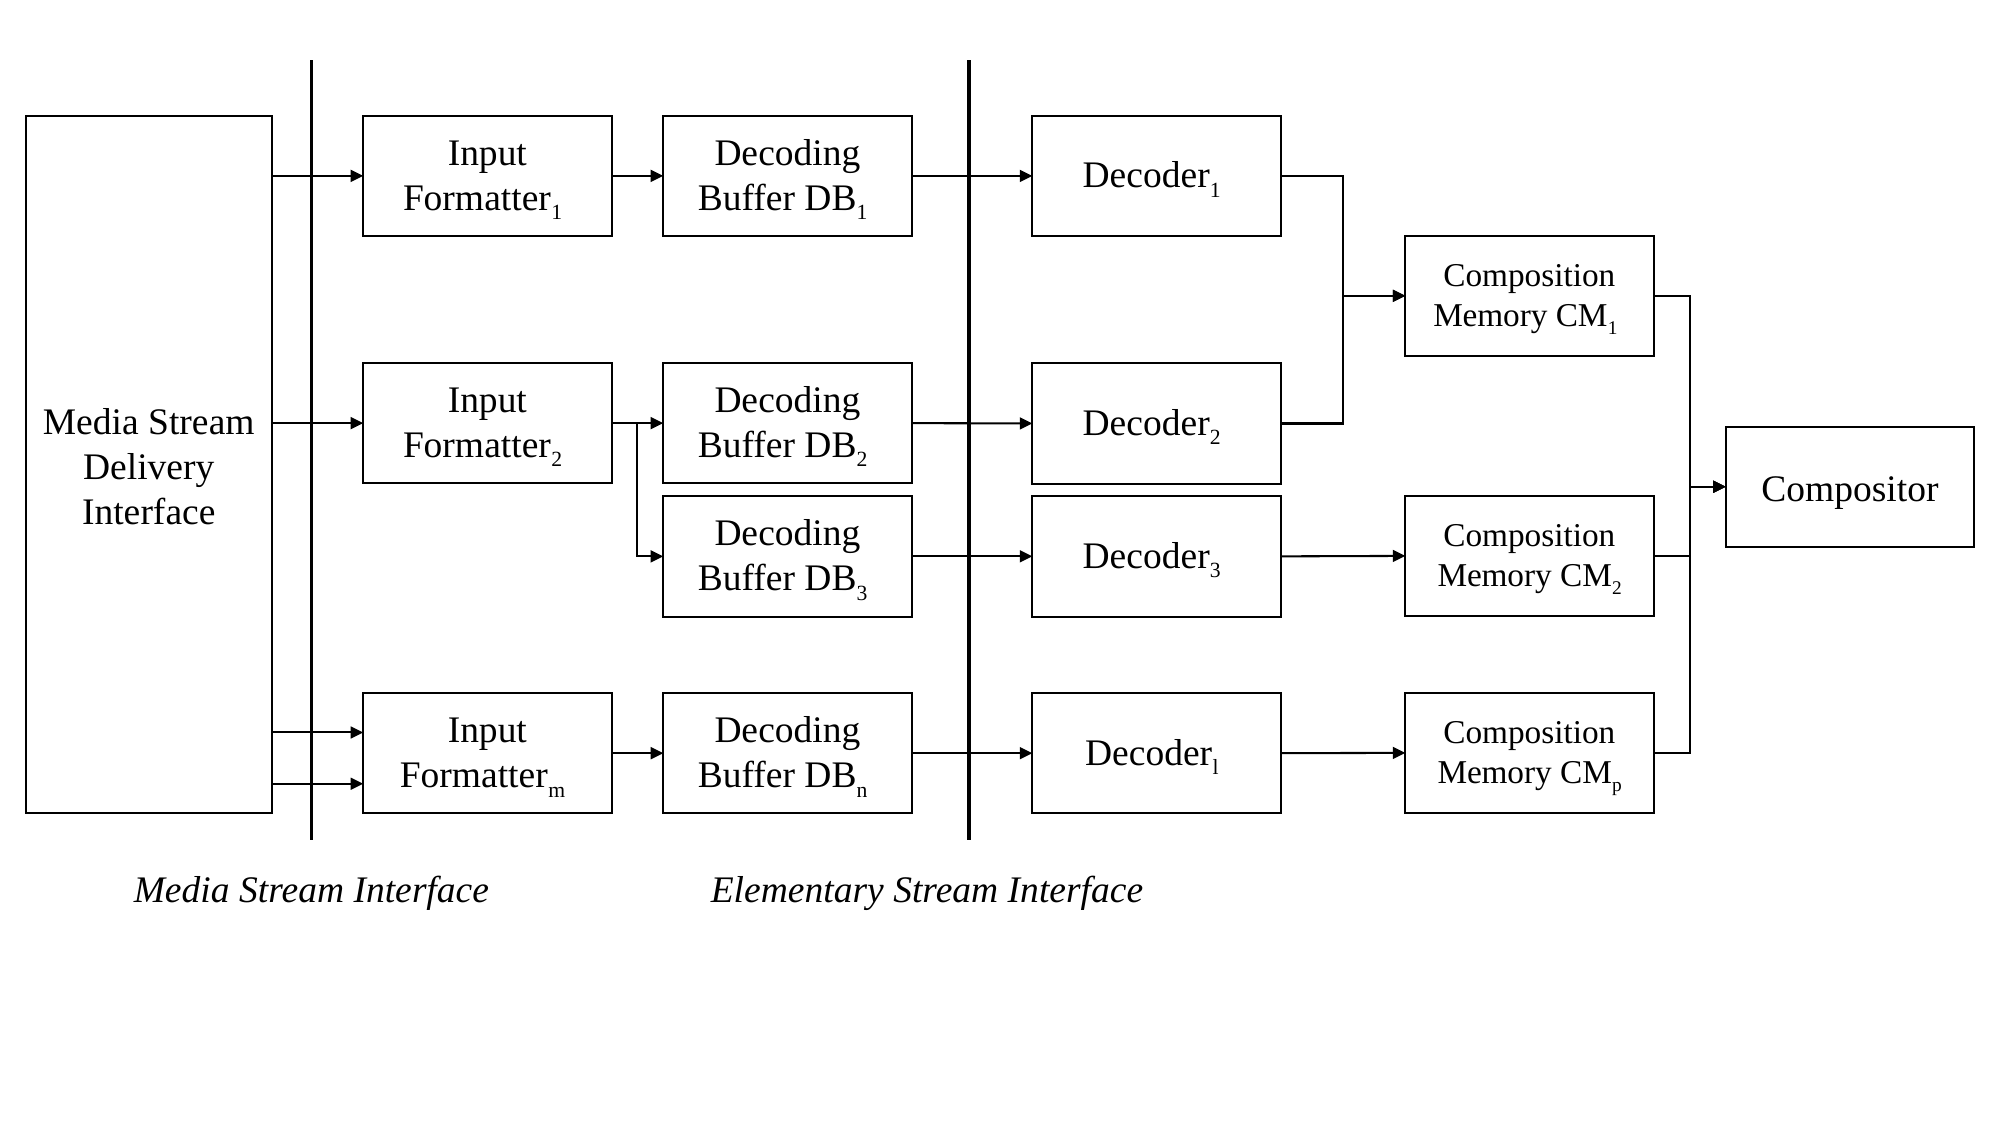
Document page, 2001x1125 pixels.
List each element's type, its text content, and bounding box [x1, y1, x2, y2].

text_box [1280, 296, 1406, 424]
text_box Compositor [1726, 426, 1975, 548]
text_box Decoding Buffer DB3 [662, 495, 913, 618]
text_box Media Stream Delivery Interface [25, 115, 273, 814]
text_box Decoderl [1031, 692, 1282, 814]
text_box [1280, 175, 1406, 296]
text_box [611, 423, 664, 557]
text_box Media Stream Interface [118, 857, 505, 918]
text_box Elementary Stream Interface [696, 857, 1159, 918]
text_box Decoder2 [1031, 362, 1282, 485]
text_box Decoder3 [1031, 495, 1282, 618]
text_box Input Formatter2 [362, 362, 613, 484]
text_box Input Formatter1 [362, 115, 613, 237]
text_box Decoder1 [1031, 115, 1282, 237]
text_box Decoding Buffer DB1 [662, 115, 913, 237]
text_box Input Formatterm [362, 692, 613, 814]
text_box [1653, 295, 1726, 486]
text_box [1653, 486, 1726, 753]
text_box Composition Memory CMp [1404, 692, 1655, 814]
text_box Decoding Buffer DB2 [662, 362, 913, 484]
text_box Decoding Buffer DBn [662, 692, 913, 814]
text_box Composition Memory CM2 [1404, 495, 1653, 617]
text_box Composition Memory CM1 [1406, 235, 1655, 357]
